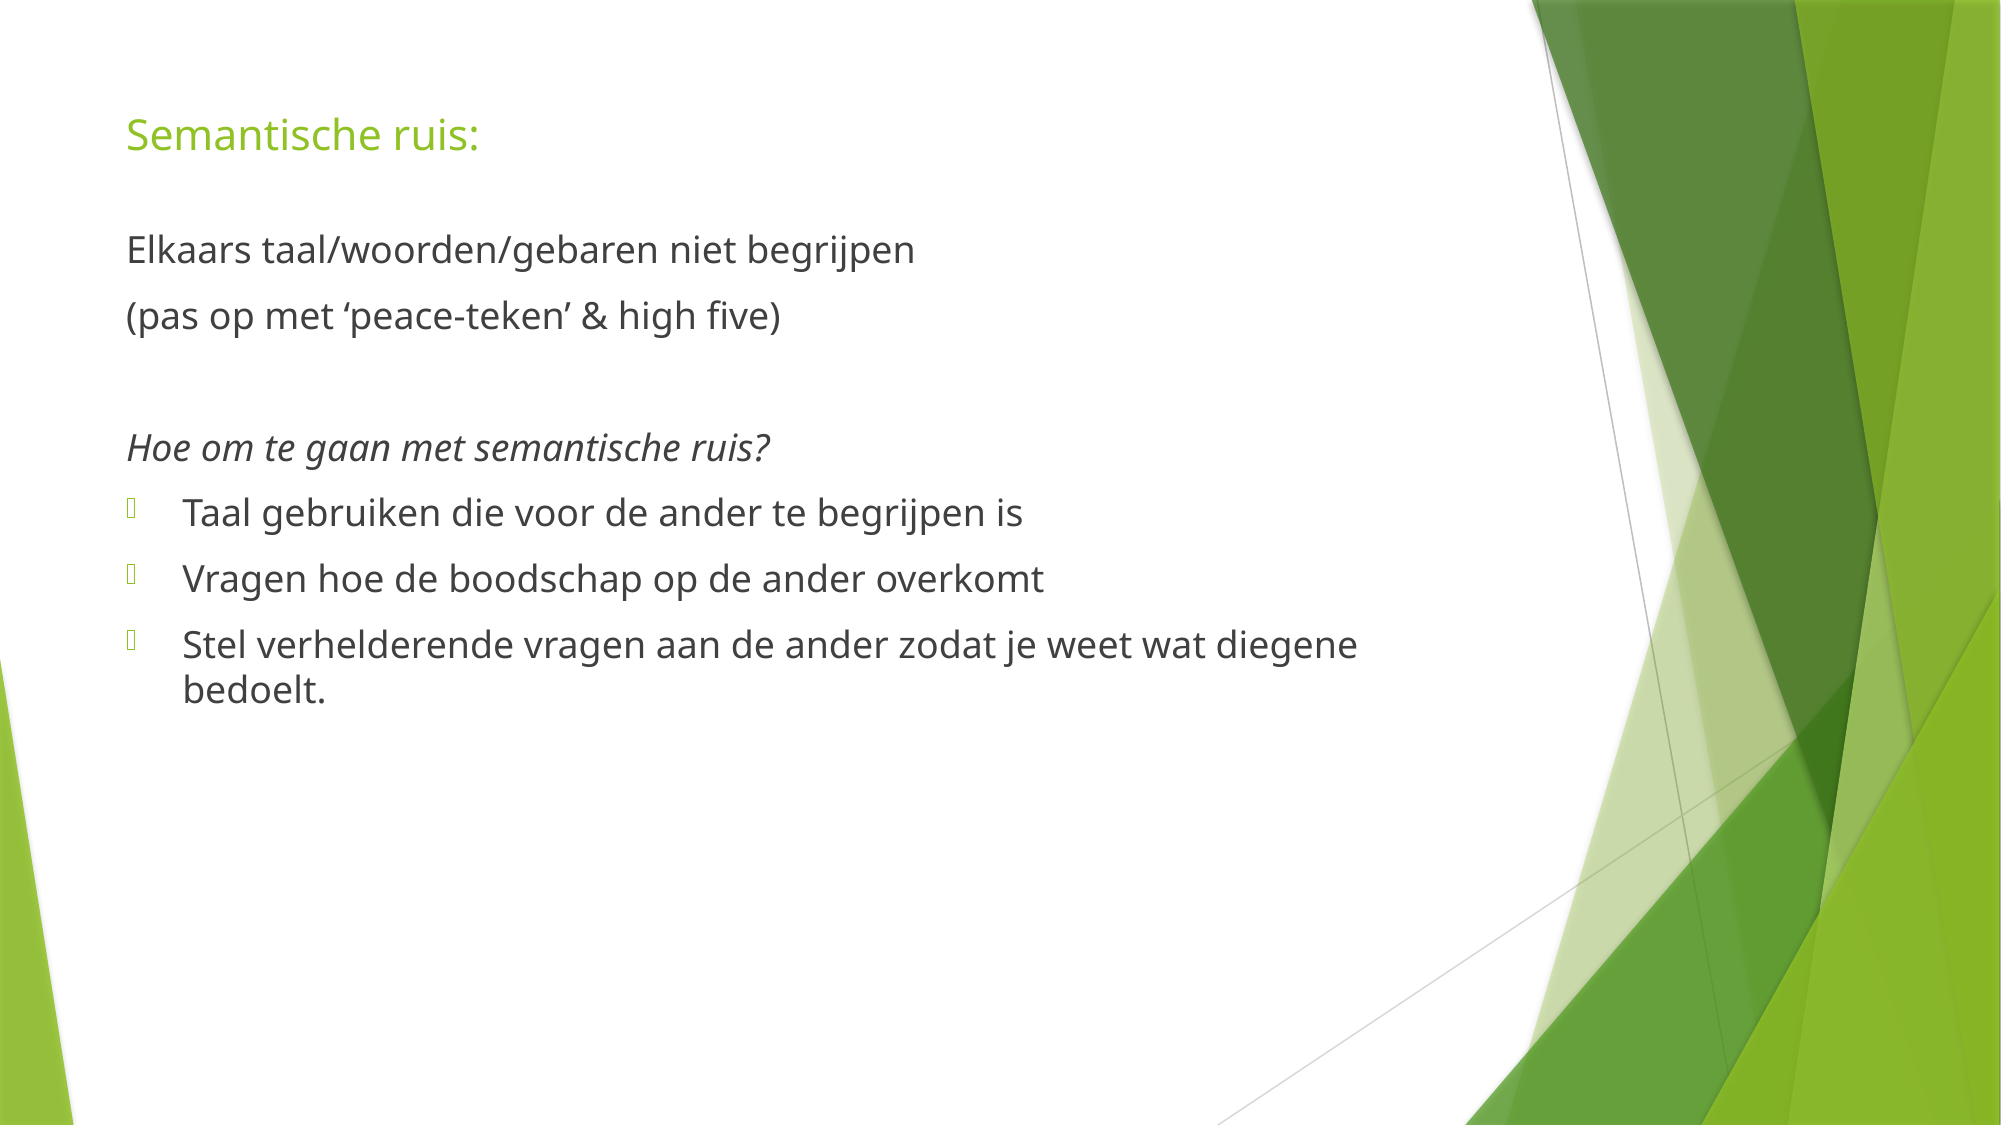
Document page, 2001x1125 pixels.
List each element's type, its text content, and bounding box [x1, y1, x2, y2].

list Elkaars taal/woorden/gebaren niet begrijpen (pas op met ‘peace-teken’ & high five) Hoe om te gaan met semantische ruis? Taal gebruiken die voor de ander te begrijpen is Vragen hoe de boodschap op de ander overkomt Stel verhelderende vragen aan de ander zodat je weet wat diegene bedoelt. [111, 218, 1522, 856]
title Semantische ruis: [111, 99, 1522, 218]
